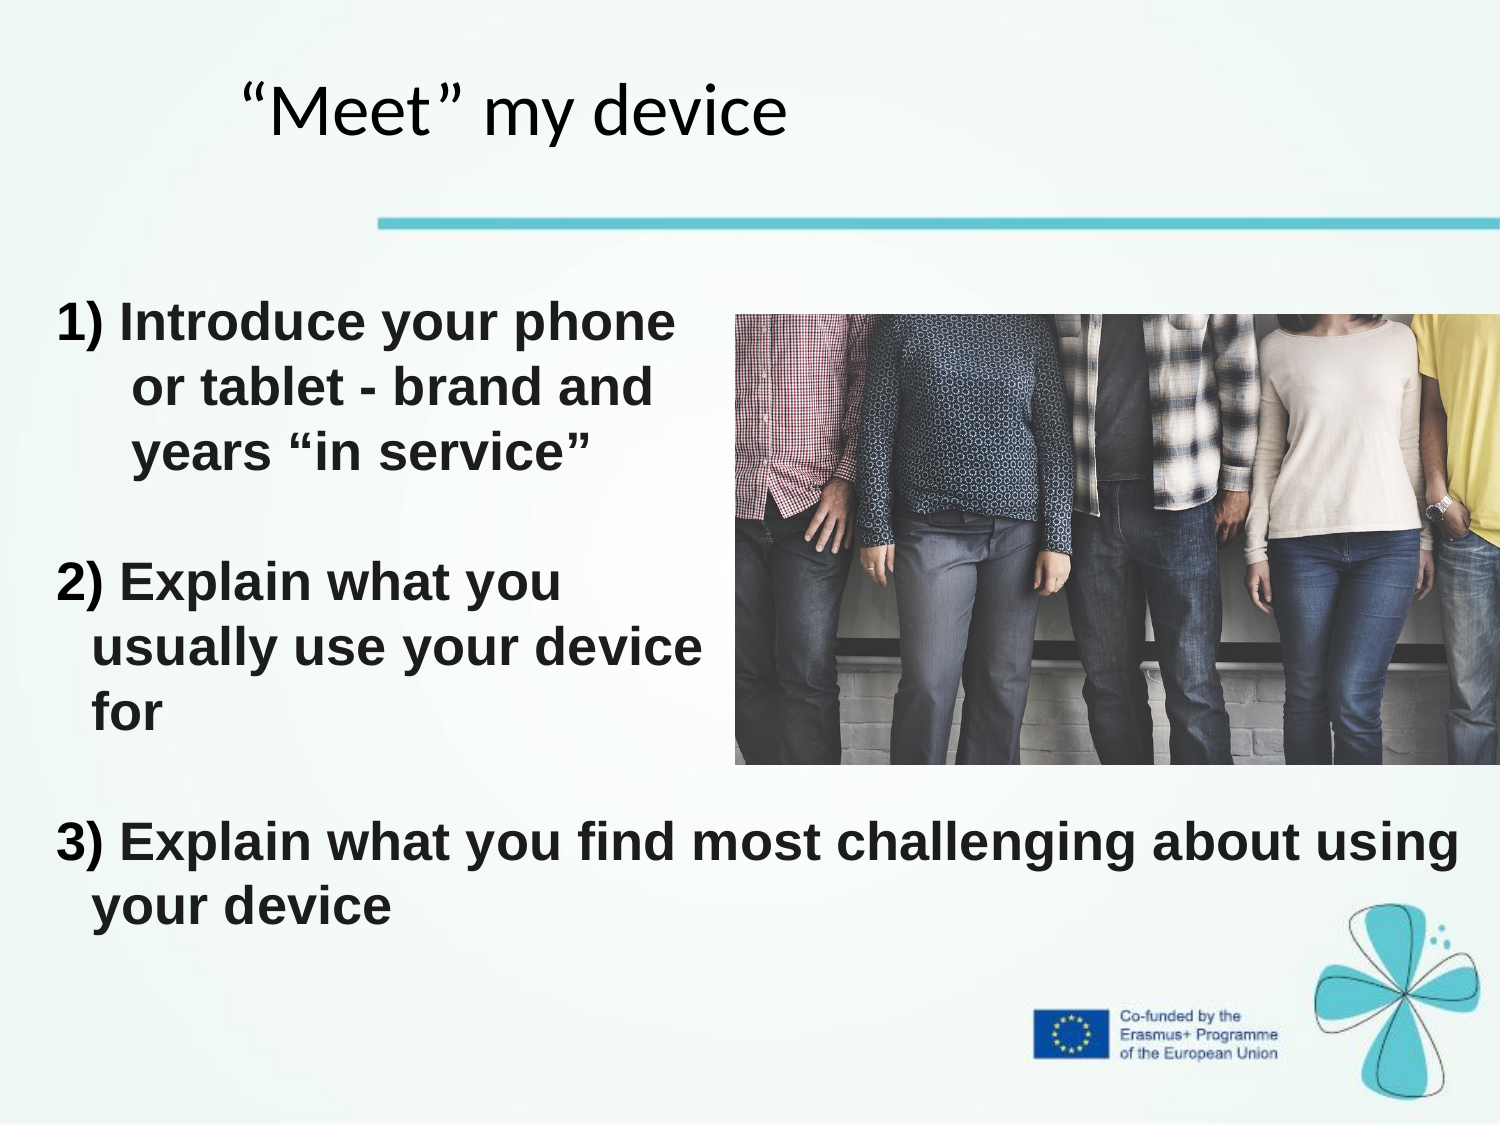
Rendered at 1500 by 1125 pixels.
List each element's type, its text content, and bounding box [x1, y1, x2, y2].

picture [0, 0, 1500, 1125]
text_box Introduce your phone or tablet - brand and years “in service” Explain what you usually use your device for Explain what you find most challenging about using your device [41, 278, 1481, 1044]
text_box “Meet” my device [222, 52, 840, 158]
